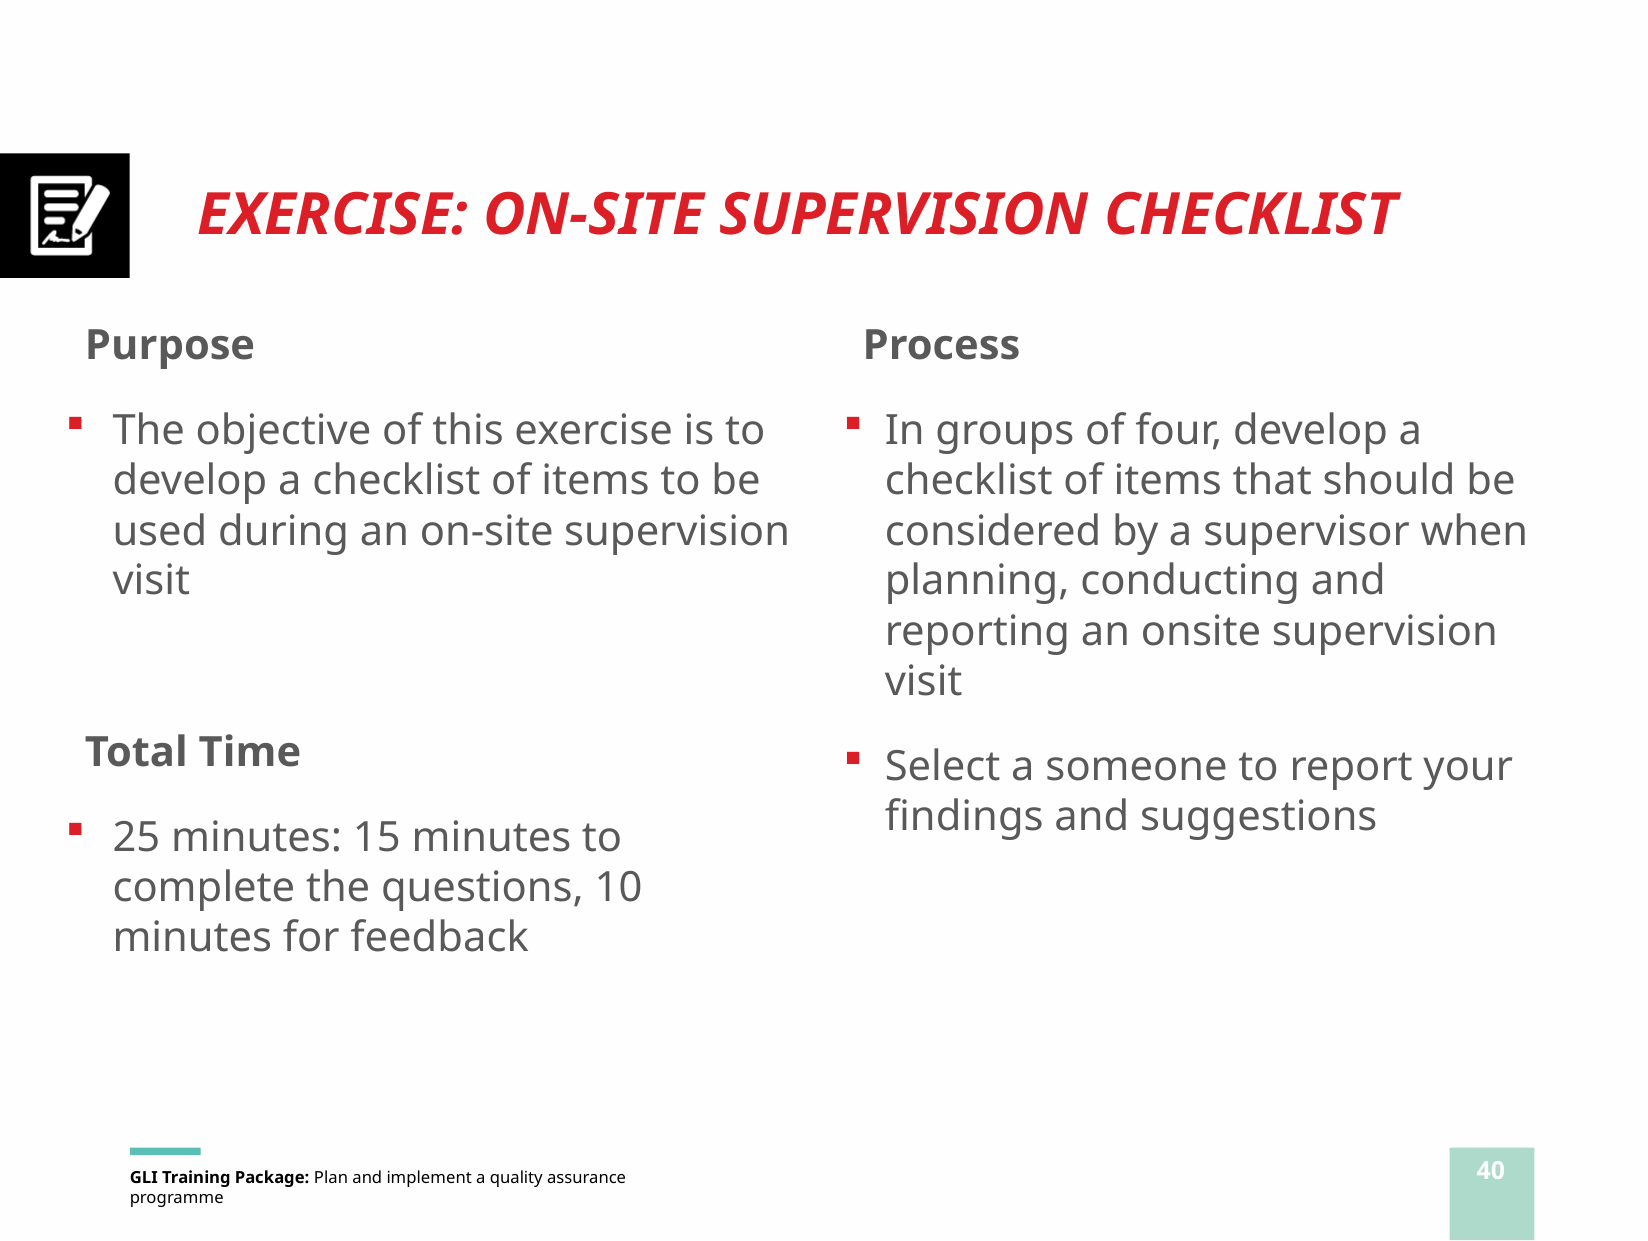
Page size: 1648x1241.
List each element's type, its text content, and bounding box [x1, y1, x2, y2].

title EXERCISE: ON-SITE SUPERVISION CHECKLIST [197, 153, 1450, 278]
list Process In groups of four, develop a checklist of items that should be considered by a supervisor when planning, conducting and reporting an onsite supervision visit Select a someone to report your findings and suggestions [843, 317, 1575, 1082]
list Purpose The objective of this exercise is to develop a checklist of items to be used during an on-site supervision visit Total Time 25 minutes: 15 minutes to complete the questions, 10 minutes for feedback [65, 317, 799, 1075]
picture [12, 158, 122, 270]
